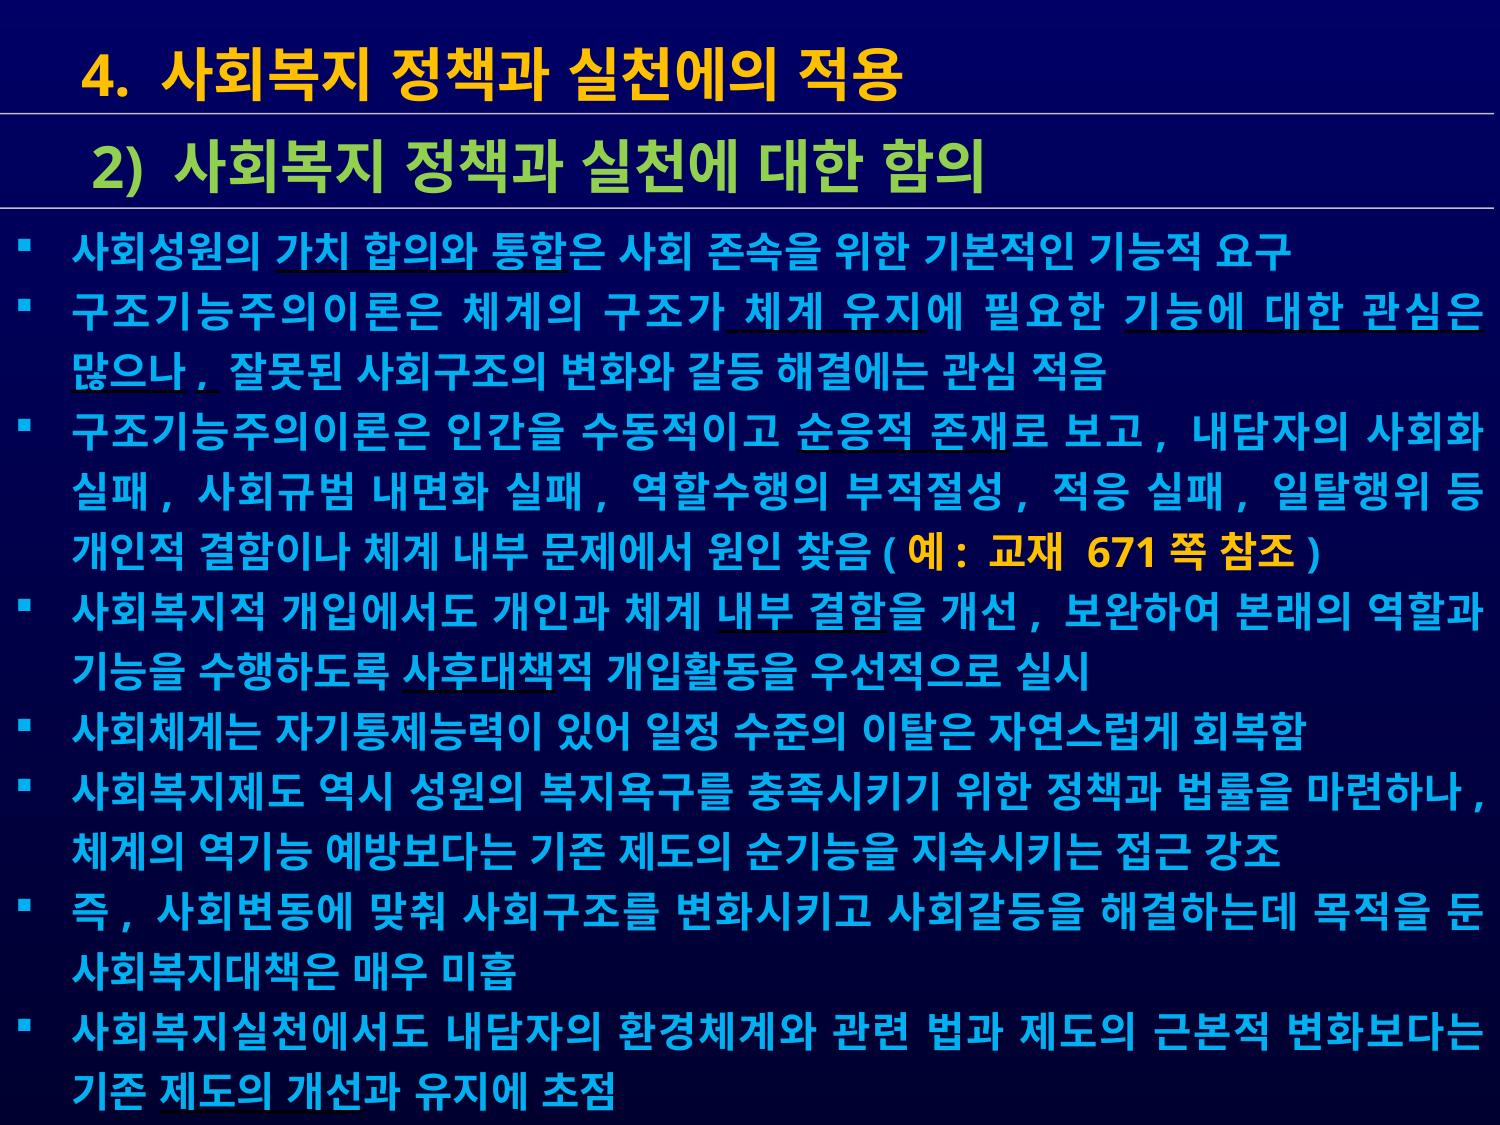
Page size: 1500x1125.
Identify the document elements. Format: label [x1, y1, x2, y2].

text_box [0, 30, 1500, 1125]
